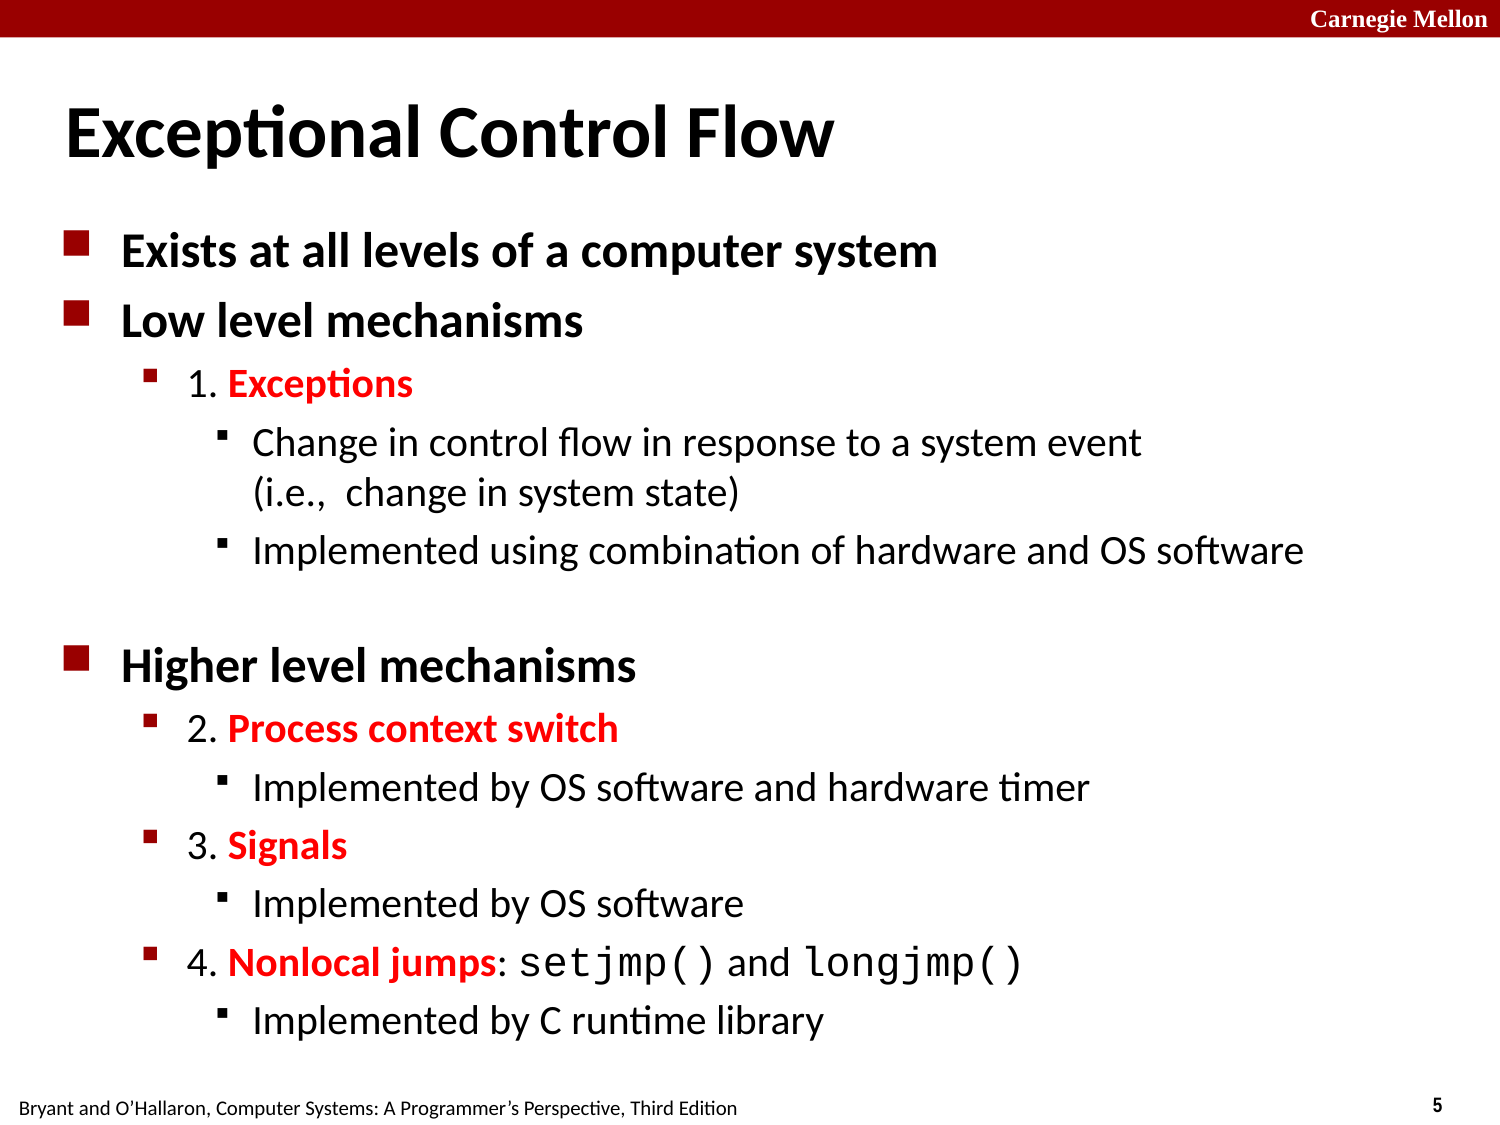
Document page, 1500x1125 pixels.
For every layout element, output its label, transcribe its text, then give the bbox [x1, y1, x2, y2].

list Exists at all levels of a computer system Low level mechanisms 1. Exceptions Change in control flow in response to a system event (i.e., change in system state) Implemented using combination of hardware and OS software Higher level mechanisms 2. Process context switch Implemented by OS software and hardware timer 3. Signals Implemented by OS software 4. Nonlocal jumps: setjmp() and longjmp() Implemented by C runtime library [49, 210, 1409, 1051]
title Exceptional Control Flow [49, 80, 1476, 176]
